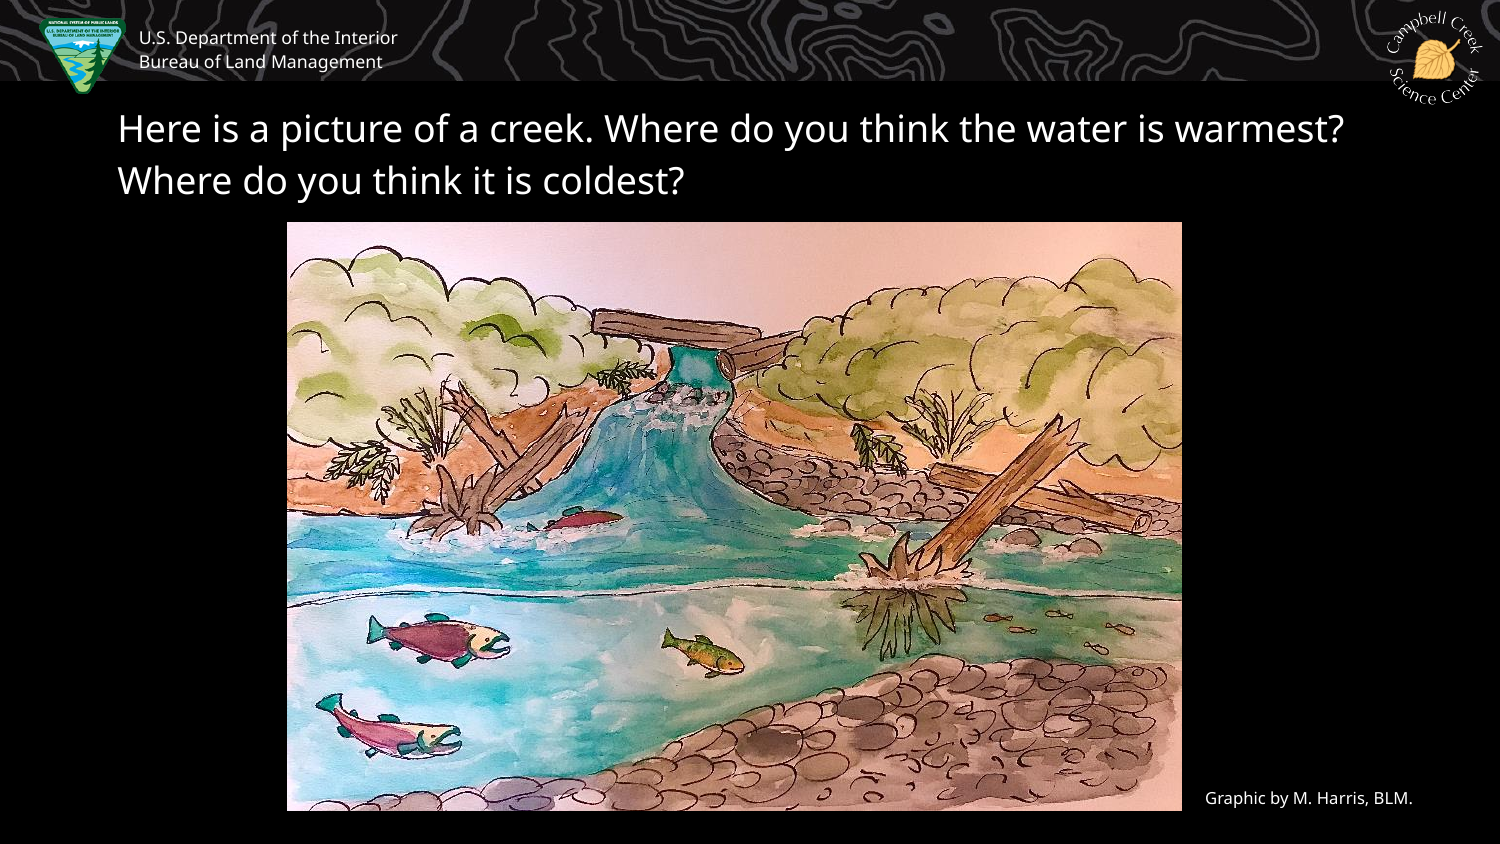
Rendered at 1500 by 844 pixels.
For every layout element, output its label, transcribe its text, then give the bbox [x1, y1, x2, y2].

title Here is a picture of a creek. Where do you think the water is warmest? Where do you think it is coldest? [102, 113, 1393, 250]
text_box Graphic by M. Harris, BLM. [1190, 772, 1464, 834]
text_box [0, 0, 1500, 105]
picture [286, 222, 1182, 811]
